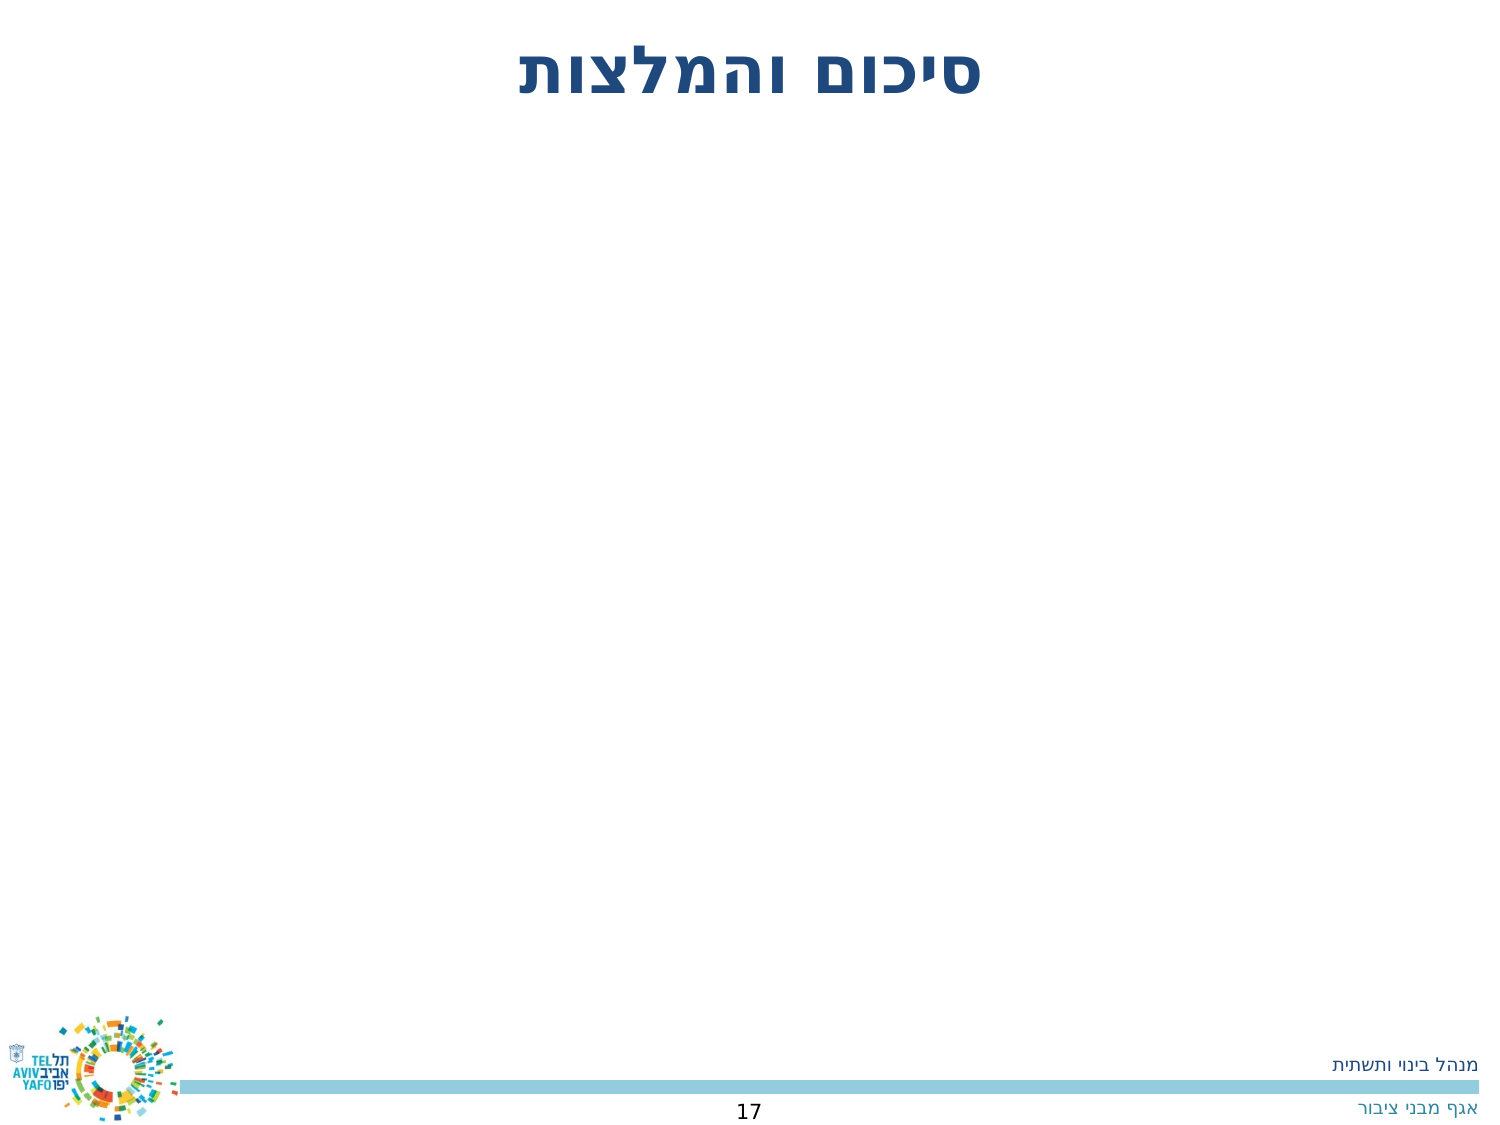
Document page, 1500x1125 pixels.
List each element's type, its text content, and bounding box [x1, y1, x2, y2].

picture [7, 1013, 180, 1123]
text_box סיכום והמלצות [348, 15, 1157, 120]
